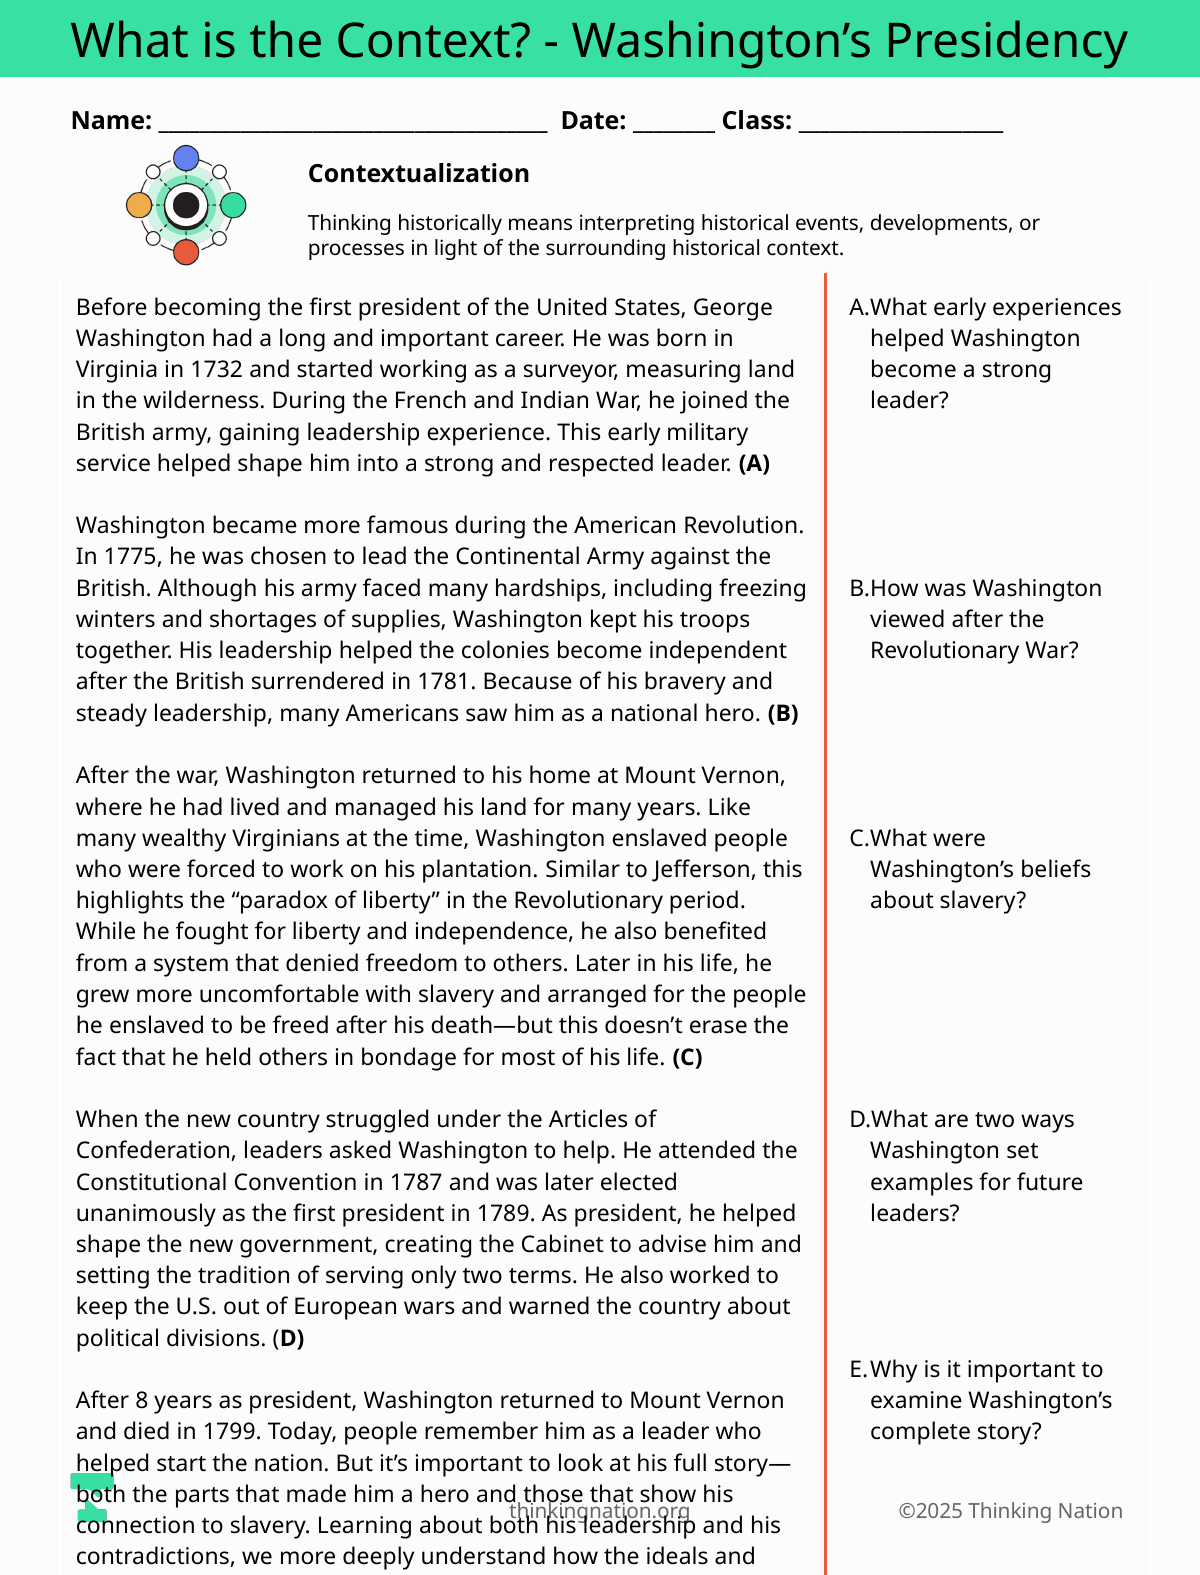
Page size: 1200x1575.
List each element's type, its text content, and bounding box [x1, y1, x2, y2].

text_box Contextualization Thinking historically means interpreting historical events, developments, or processes in light of the surrounding historical context. [289, 149, 1130, 262]
text_box Name: ______________________________________ Date: ________ Class: ____________________ [55, 89, 1200, 149]
picture [58, 1463, 126, 1531]
picture [106, 126, 265, 285]
table_header What early experiences helped Washington become a strong leader? How was Washington viewed after the Revolutionary War? What were Washington’s beliefs about slavery? What are two ways Washington set examples for future leaders? Why is it important to examine Washington’s complete story? [827, 274, 1149, 1575]
table_header Before becoming the first president of the United States, George Washington had a long and important career. He was born in Virginia in 1732 and started working as a surveyor, measuring land in the wilderness. During the French and Indian War, he joined the British army, gaining leadership experience. This early military service helped shape him into a strong and respected leader. (A) Washington became more famous during the American Revolution. In 1775, he was chosen to lead the Continental Army against the British. Although his army faced many hardships, including freezing winters and shortages of supplies, Washington kept his troops together. His leadership helped the colonies become independent after the British surrendered in 1781. Because of his bravery and steady leadership, many Americans saw him as a national hero. (B) After the war, Washington returned to his home at Mount Vernon, where he had lived and managed his land for many years. Like many wealthy Virginians at the time, Washington enslaved people who were forced to work on his plantation. Similar to Jefferson, this highlights the “paradox of liberty” in the Revolutionary period. While he fought for liberty and independence, he also benefited from a system that denied freedom to others. Later in his life, he grew more uncomfortable with slavery and arranged for the people he enslaved to be freed after his death—but this doesn’t erase the fact that he held others in bondage for most of his life. (C) When the new country struggled under the Articles of Confederation, leaders asked Washington to help. He attended the Constitutional Convention in 1787 and was later elected unanimously as the first president in 1789. As president, he helped shape the new government, creating the Cabinet to advise him and setting the tradition of serving only two terms. He also worked to keep the U.S. out of European wars and warned the country about political divisions. (D) After 8 years as president, Washington returned to Mount Vernon and died in 1799. Today, people remember him as a leader who helped start the nation. But it’s important to look at his full story— both the parts that made him a hero and those that show his connection to slavery. Learning about both his leadership and his contradictions, we more deeply understand how the ideals and injustices of the past continue to shape the United States today. (E) [60, 274, 824, 1575]
text_box What is the Context? - Washington’s Presidency [0, 0, 1200, 77]
